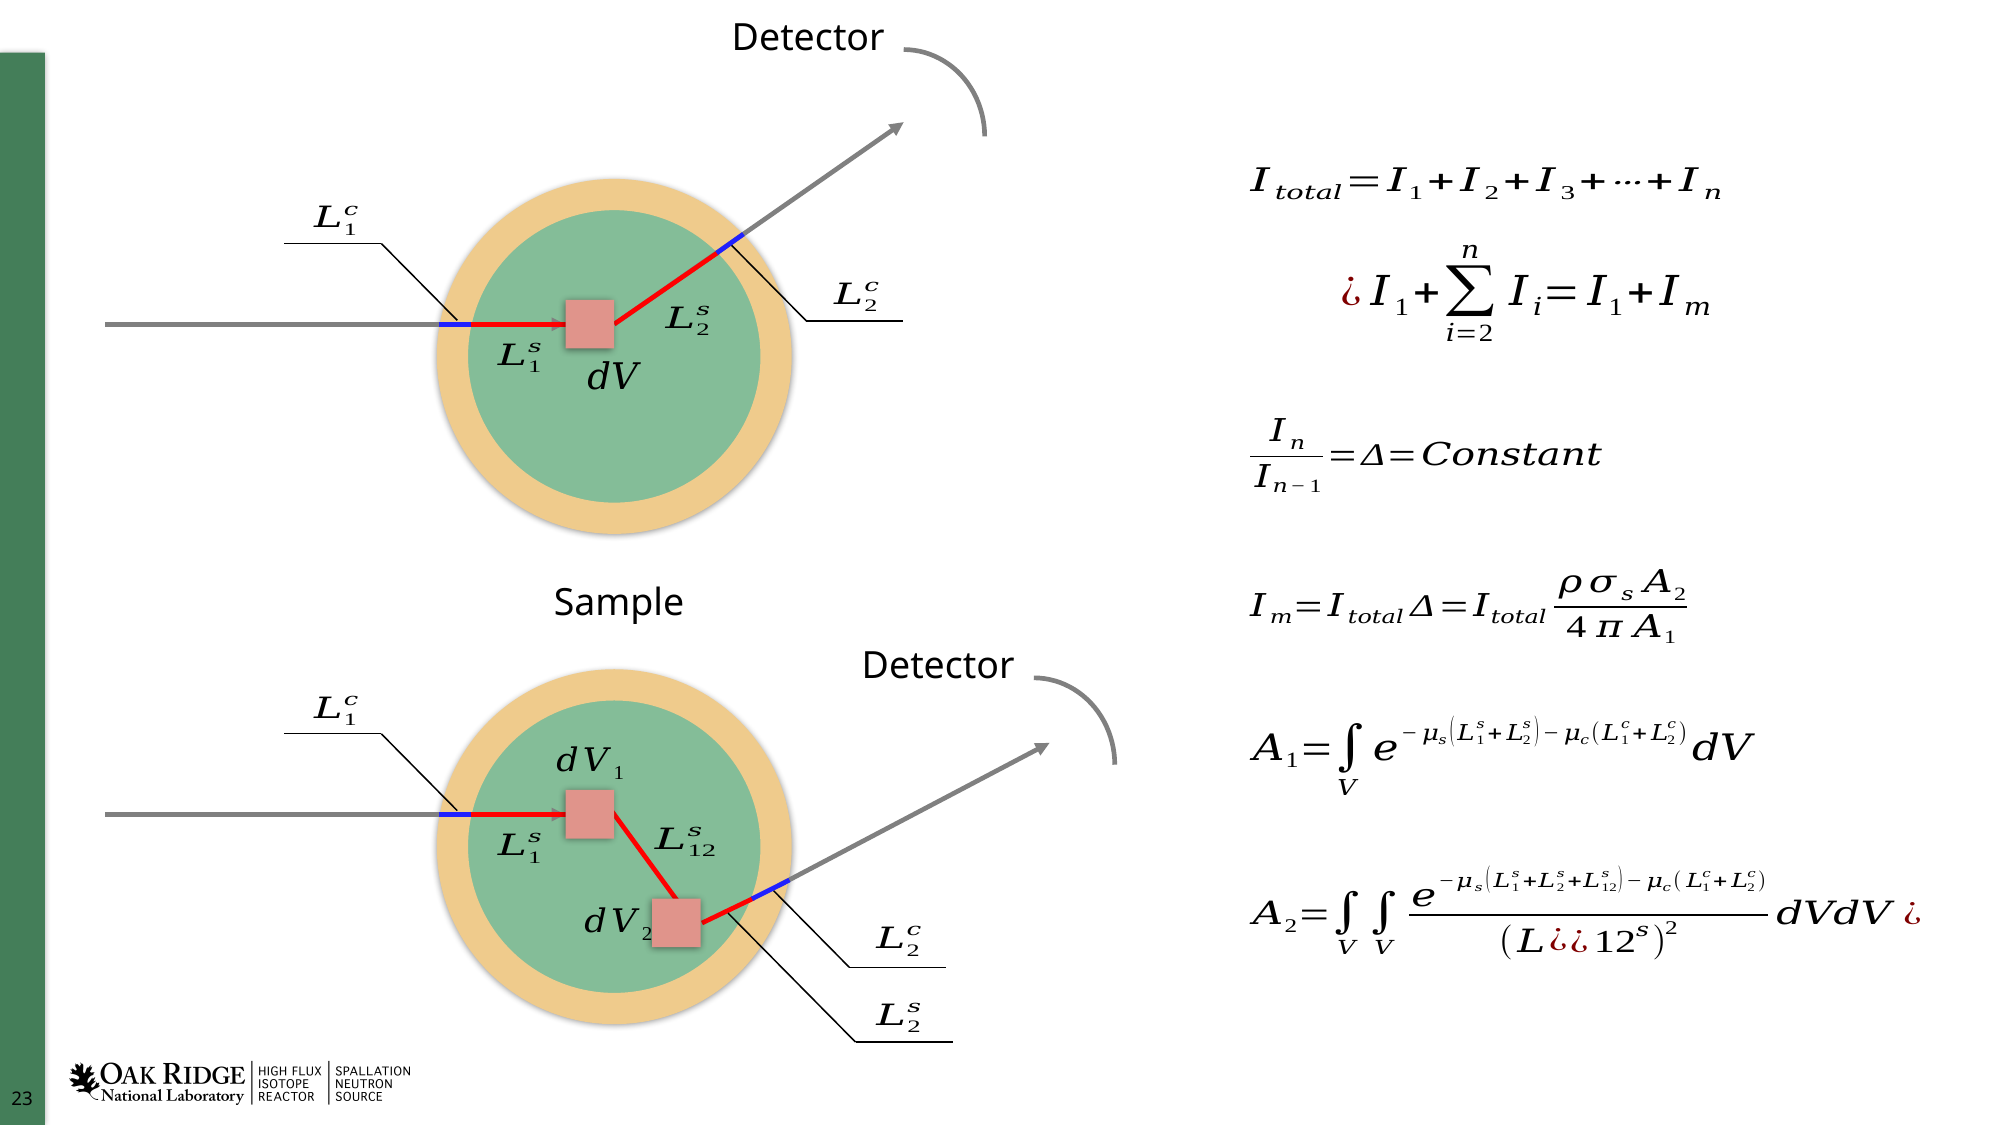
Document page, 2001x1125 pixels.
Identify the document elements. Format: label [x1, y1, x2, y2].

picture [66, 1058, 413, 1108]
text_box [104, 10, 985, 633]
text_box [104, 638, 1115, 1043]
text_box [1247, 162, 1923, 963]
